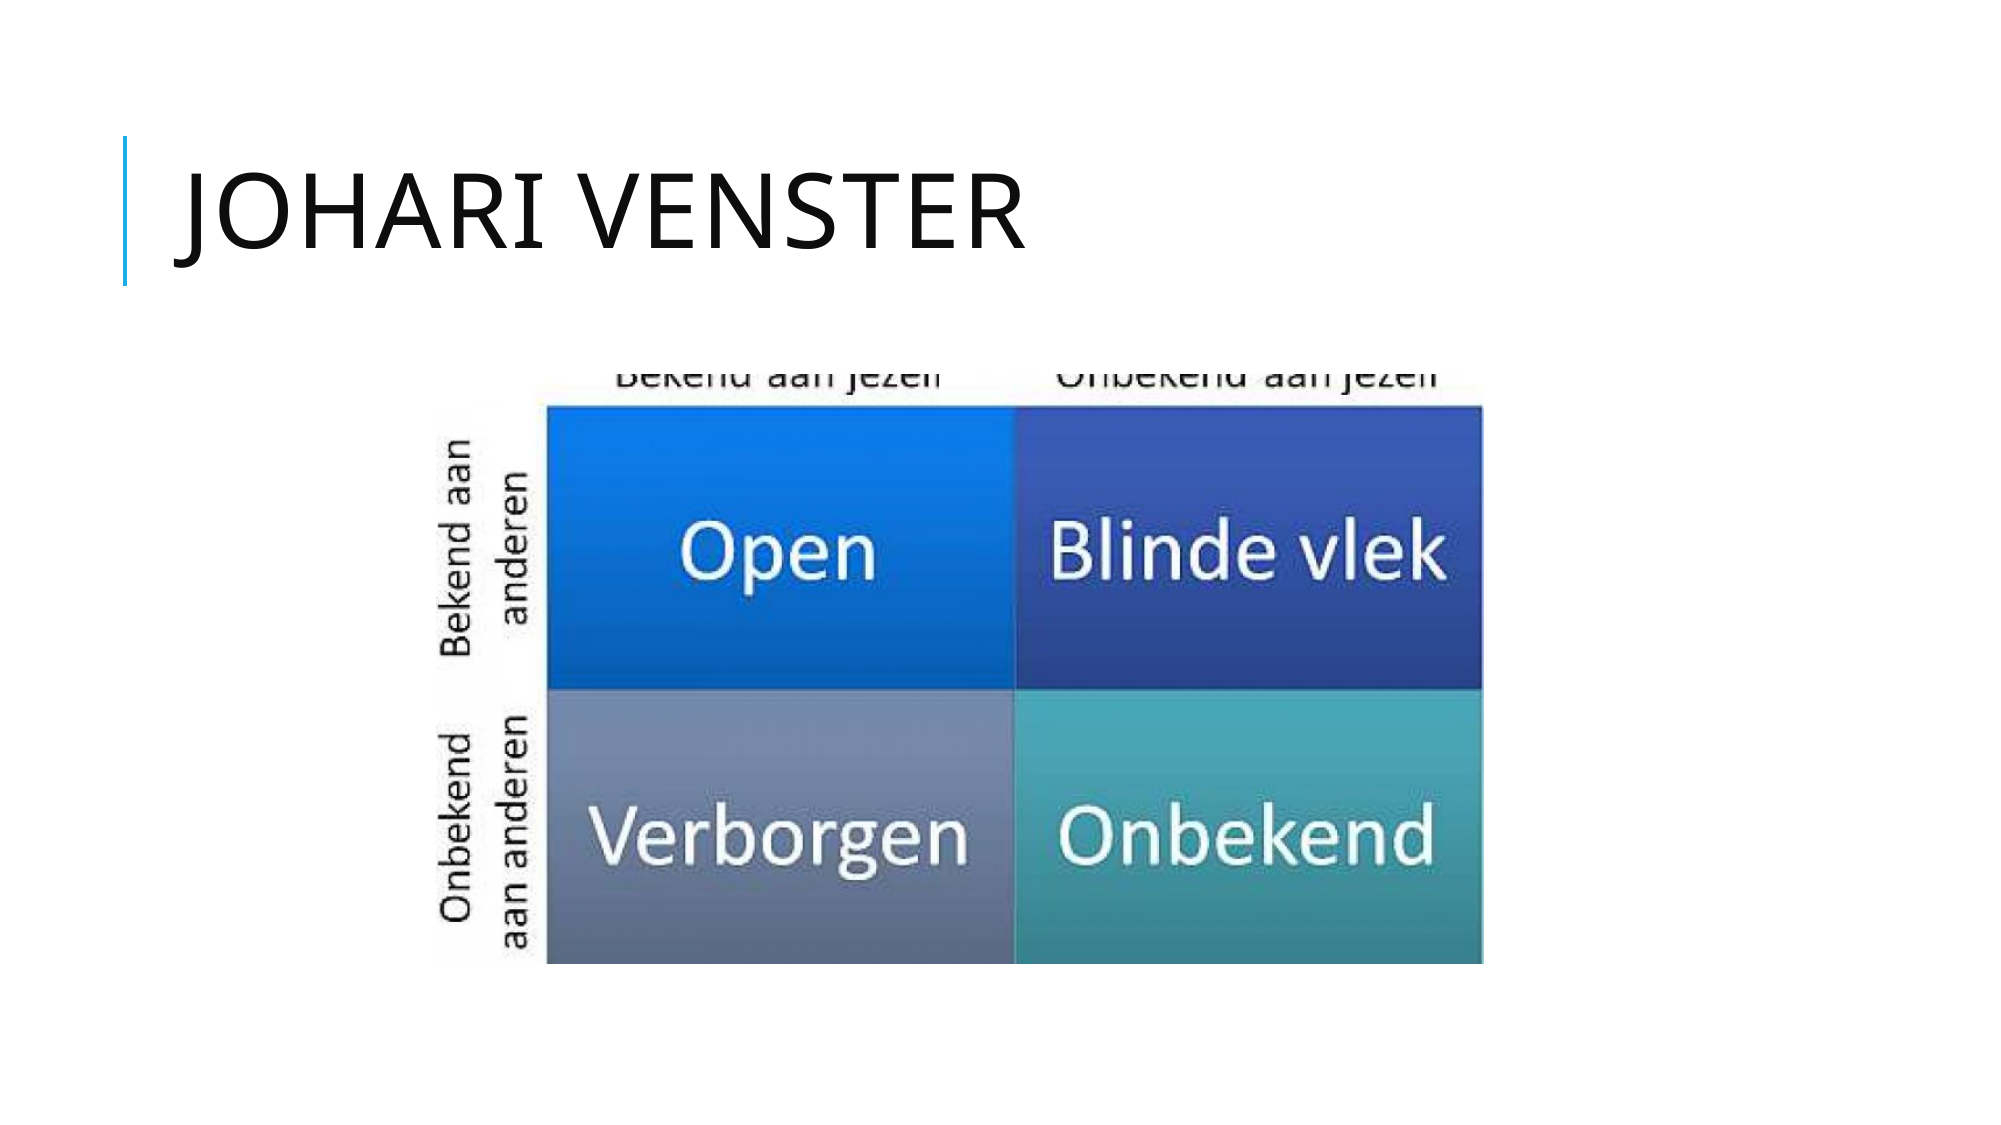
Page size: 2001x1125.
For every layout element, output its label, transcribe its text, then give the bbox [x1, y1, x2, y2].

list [436, 374, 1485, 964]
title Johari venster [168, 96, 1763, 342]
